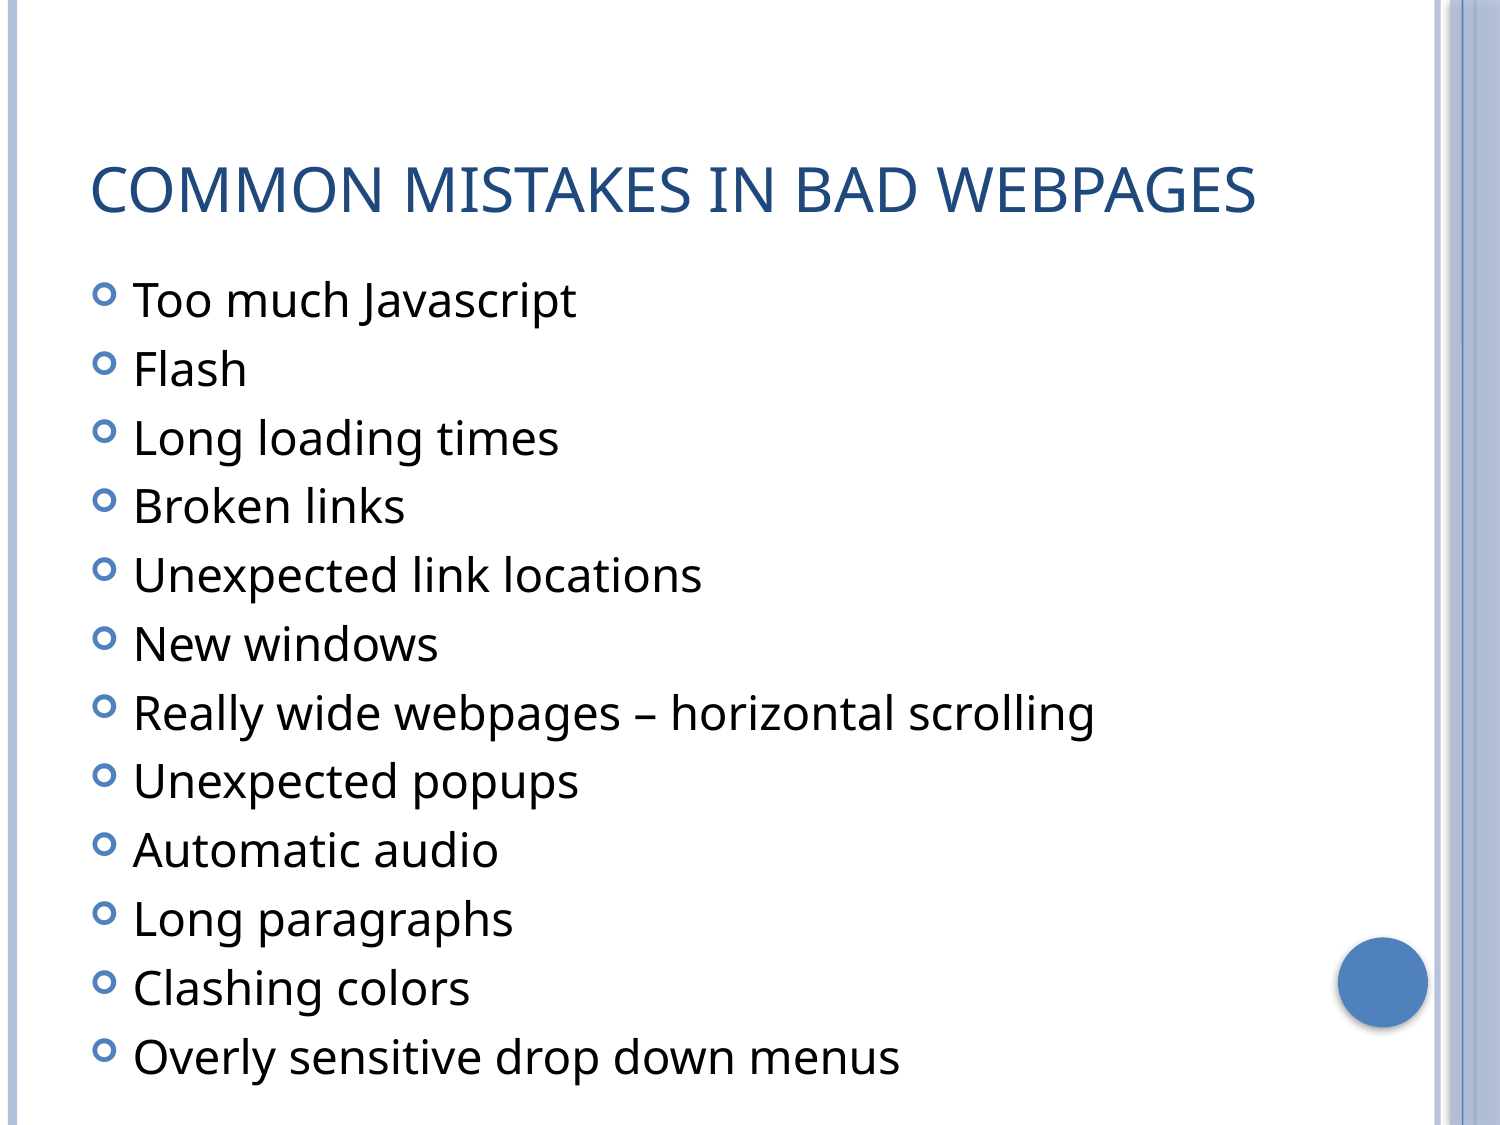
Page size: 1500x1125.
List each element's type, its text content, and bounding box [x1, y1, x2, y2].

title Common mistakes in Bad webpages [75, 45, 1300, 233]
list Too much Javascript Flash Long loading times Broken links Unexpected link locations New windows Really wide webpages – horizontal scrolling Unexpected popups Automatic audio Long paragraphs Clashing colors Overly sensitive drop down menus [75, 262, 1300, 1100]
